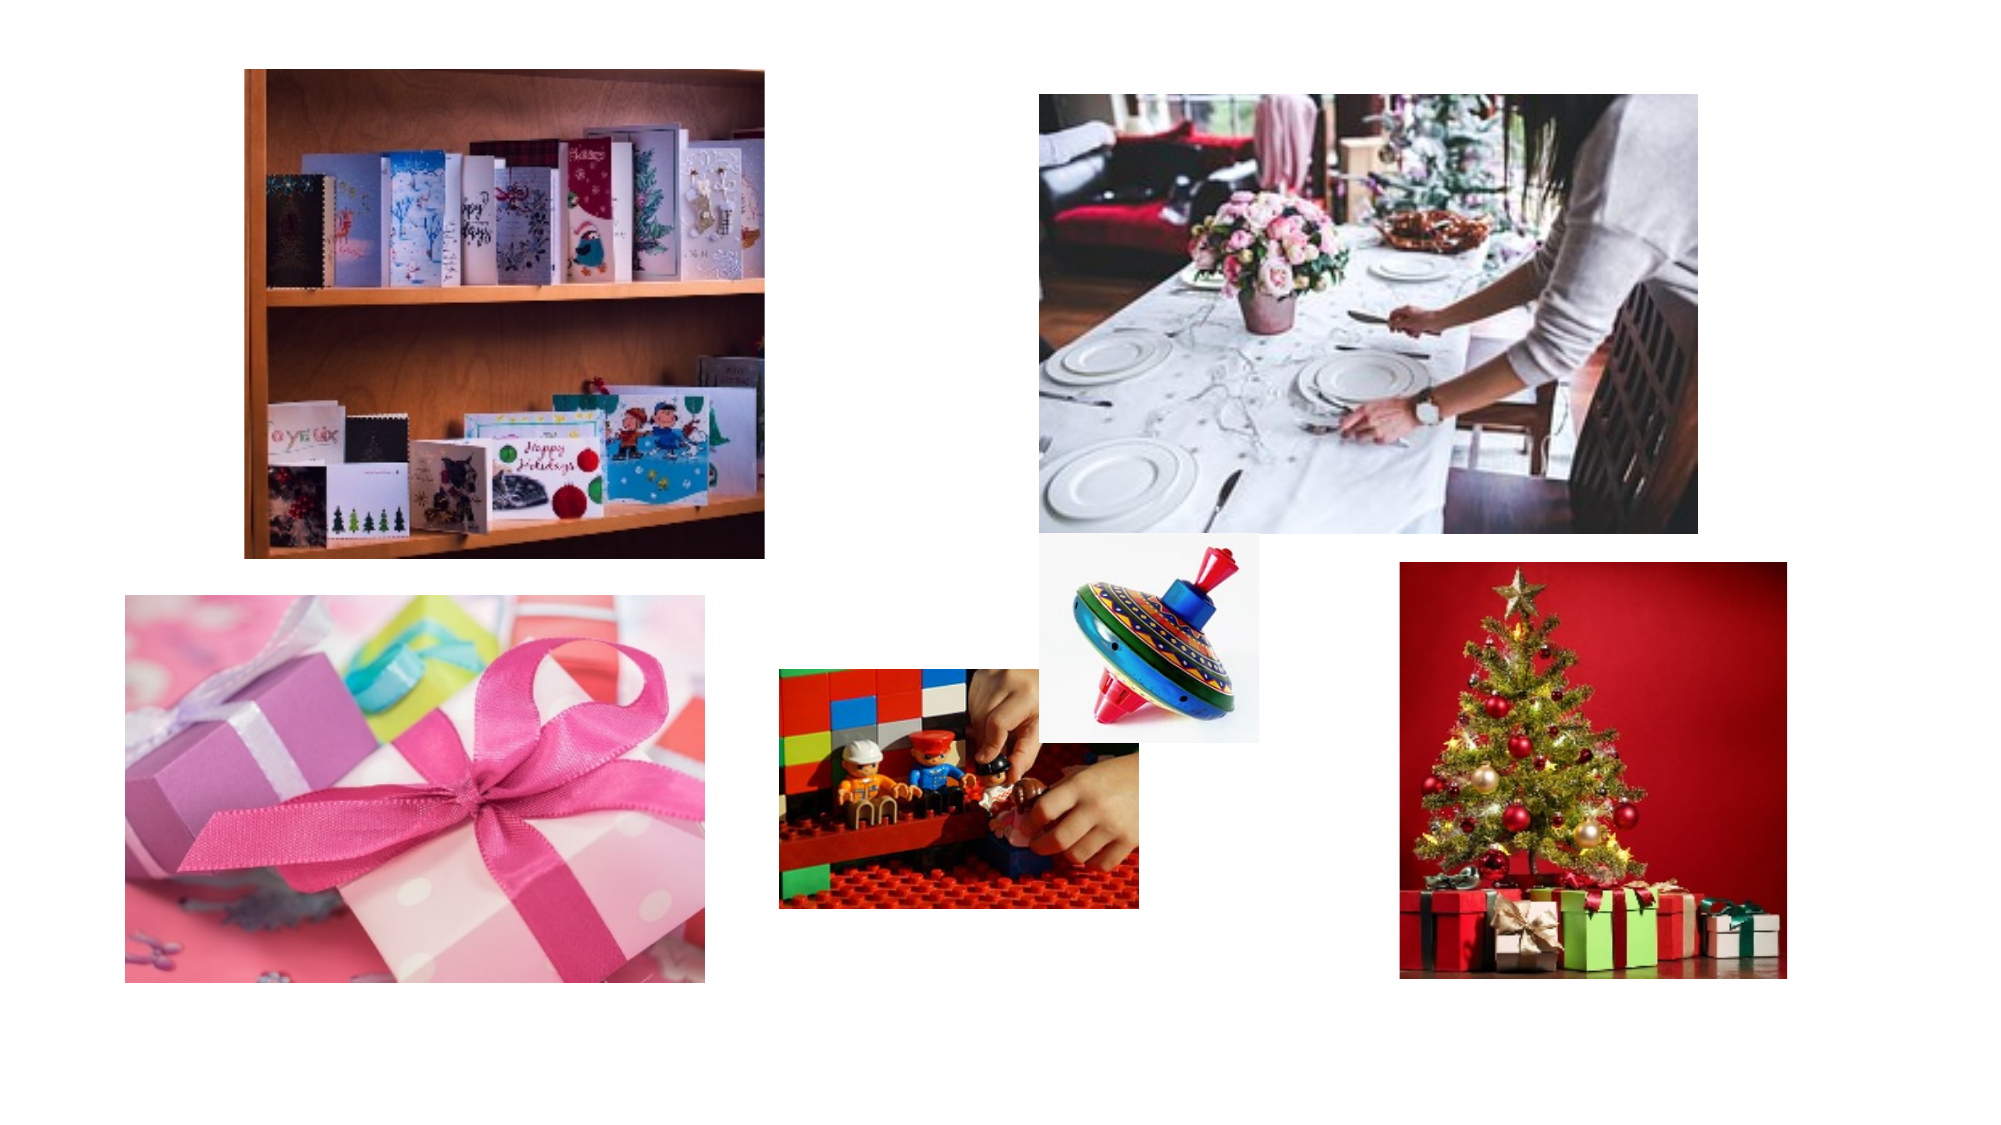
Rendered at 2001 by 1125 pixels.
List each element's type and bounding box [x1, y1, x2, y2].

picture [779, 94, 1698, 909]
picture [1399, 562, 1788, 979]
picture [125, 595, 705, 983]
picture [244, 69, 765, 559]
